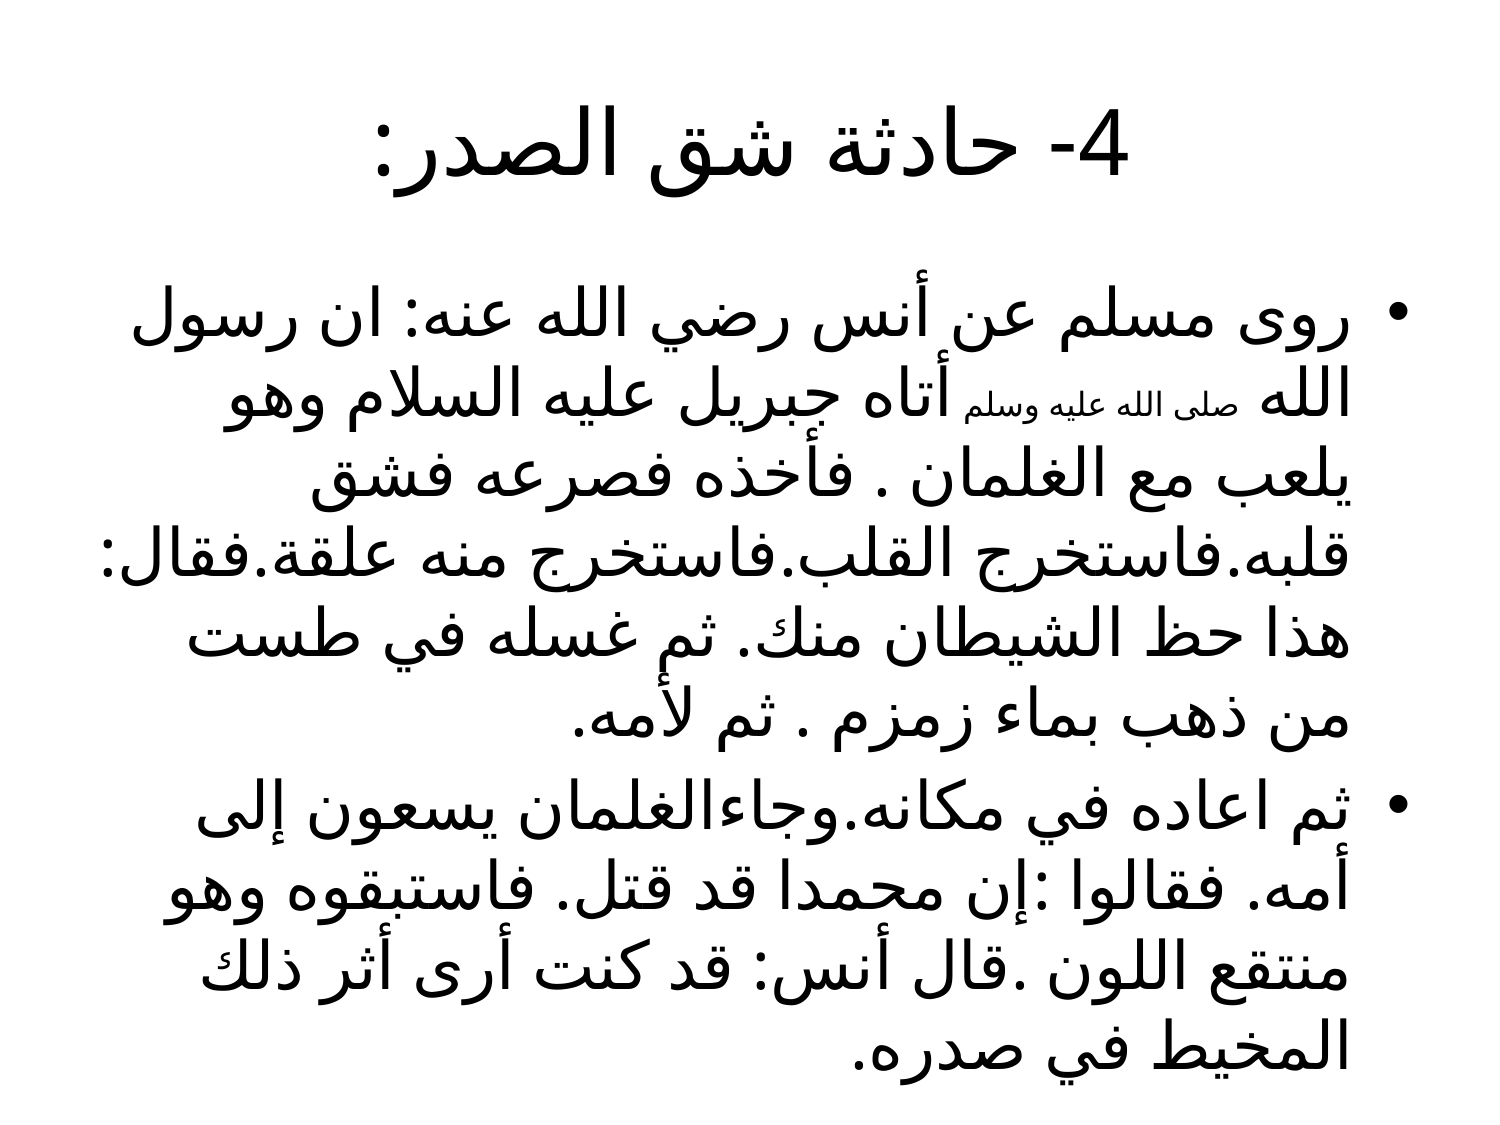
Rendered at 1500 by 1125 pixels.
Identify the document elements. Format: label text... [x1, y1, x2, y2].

title 4- حادثة شق الصدر: [75, 45, 1425, 233]
list روى مسلم عن أنس رضي الله عنه: ان رسول الله صلى الله عليه وسلم أتاه جبريل عليه السلام وهو يلعب مع الغلمان . فأخذه فصرعه فشق قلبه.فاستخرج القلب.فاستخرج منه علقة.فقال: هذا حظ الشيطان منك. ثم غسله في طست من ذهب بماء زمزم . ثم لأمه. ثم اعاده في مكانه.وجاءالغلمان يسعون إلى أمه. فقالوا :إن محمدا قد قتل. فاستبقوه وهو منتقع اللون .قال أنس: قد كنت أرى أثر ذلك المخيط في صدره. [75, 262, 1425, 1005]
